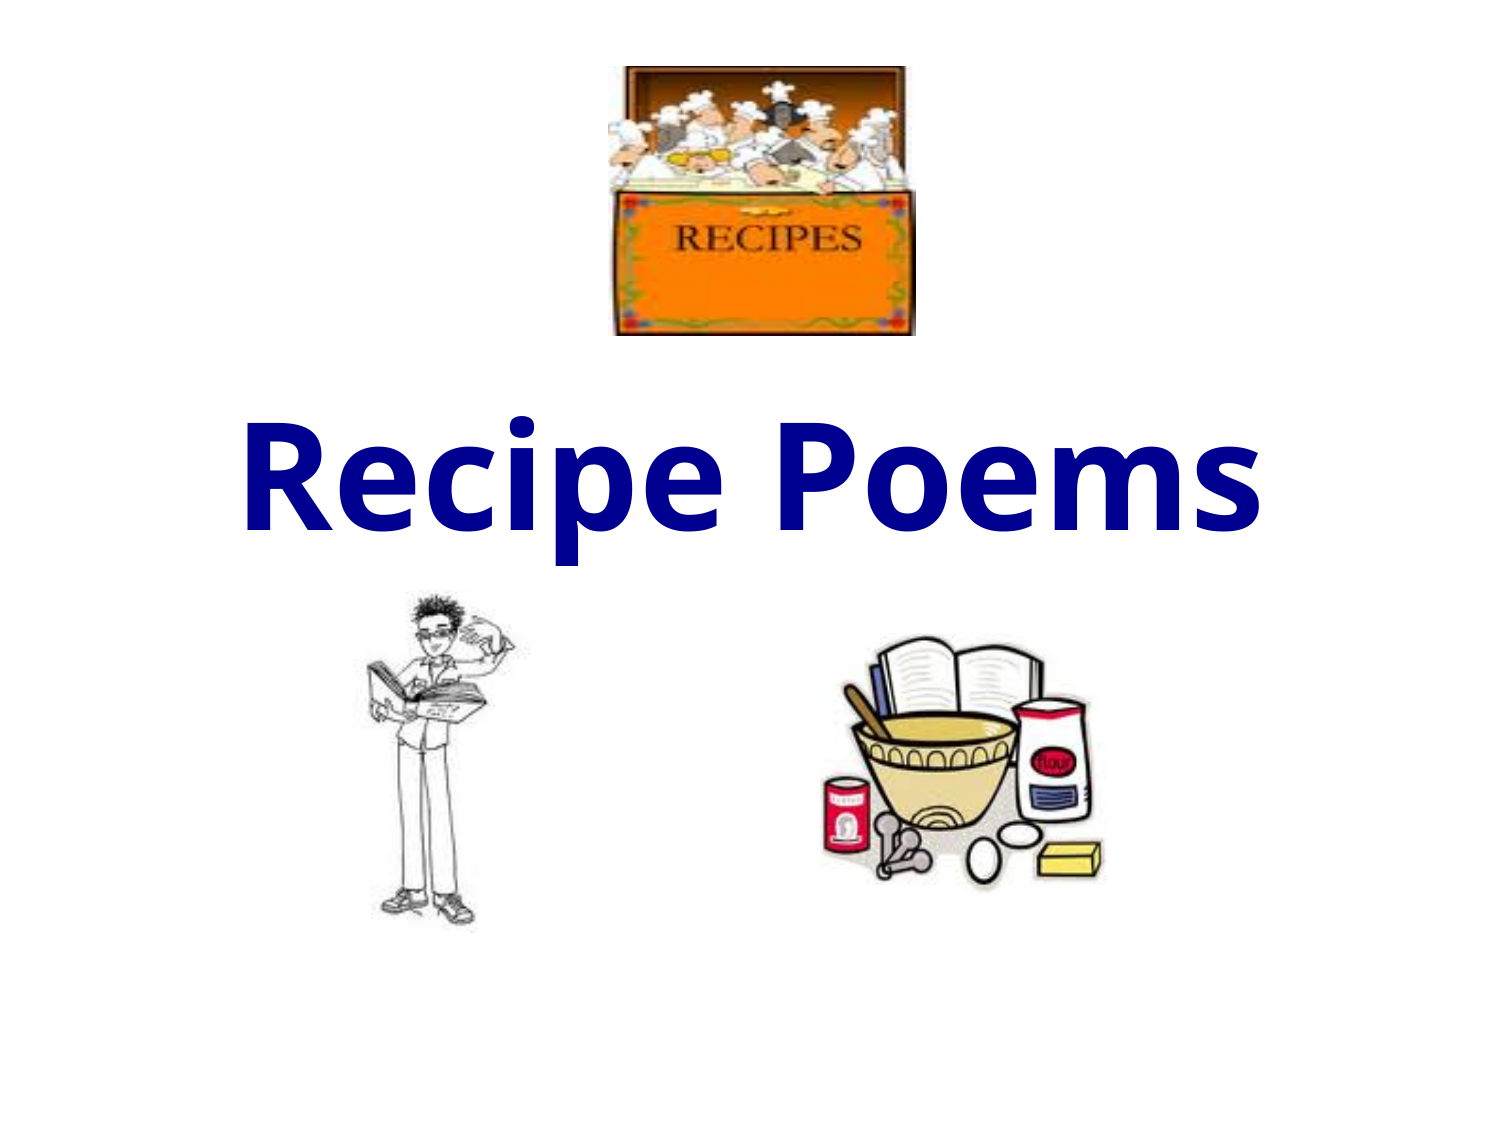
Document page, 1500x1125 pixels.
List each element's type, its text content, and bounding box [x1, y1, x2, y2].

picture [300, 590, 574, 933]
title Recipe Poems [112, 349, 1388, 591]
picture [608, 66, 916, 337]
picture [820, 633, 1107, 893]
